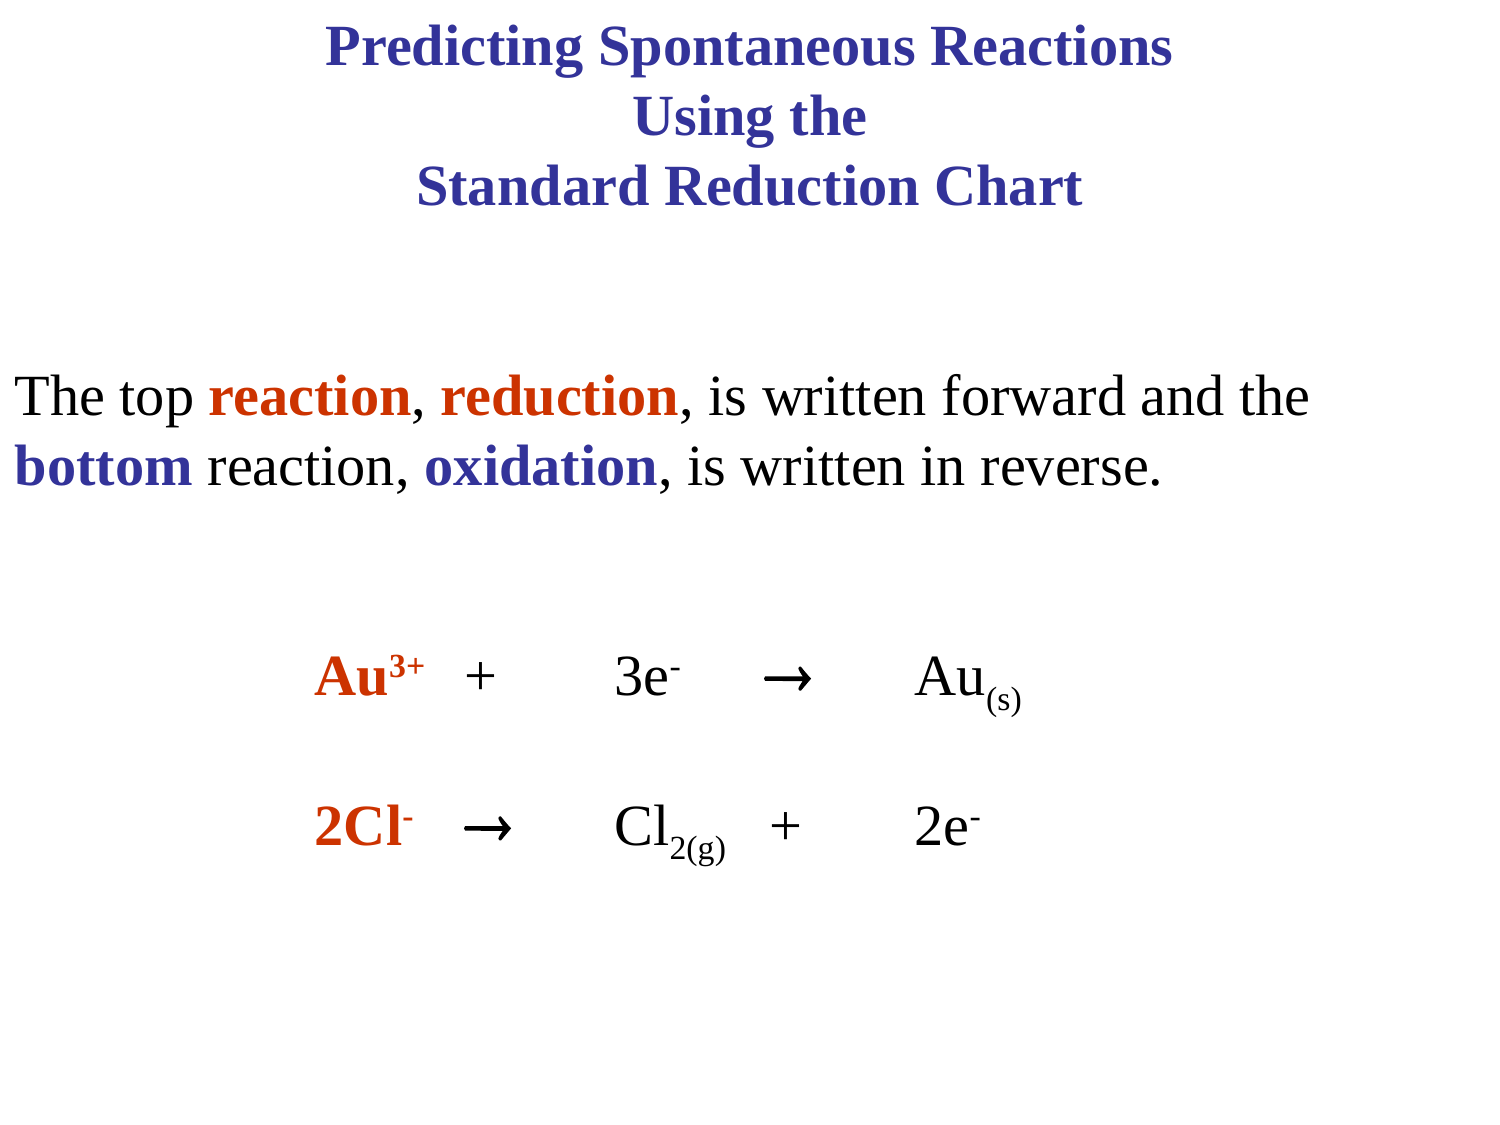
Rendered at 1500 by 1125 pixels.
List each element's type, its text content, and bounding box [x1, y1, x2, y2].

text_box Predicting Spontaneous Reactions Using the Standard Reduction Chart The top reaction, reduction, is written forward and the bottom reaction, oxidation, is written in reverse. Au3+ + 3e-  Au(s) 2Cl-  Cl2(g) + 2e- [0, 0, 1500, 874]
